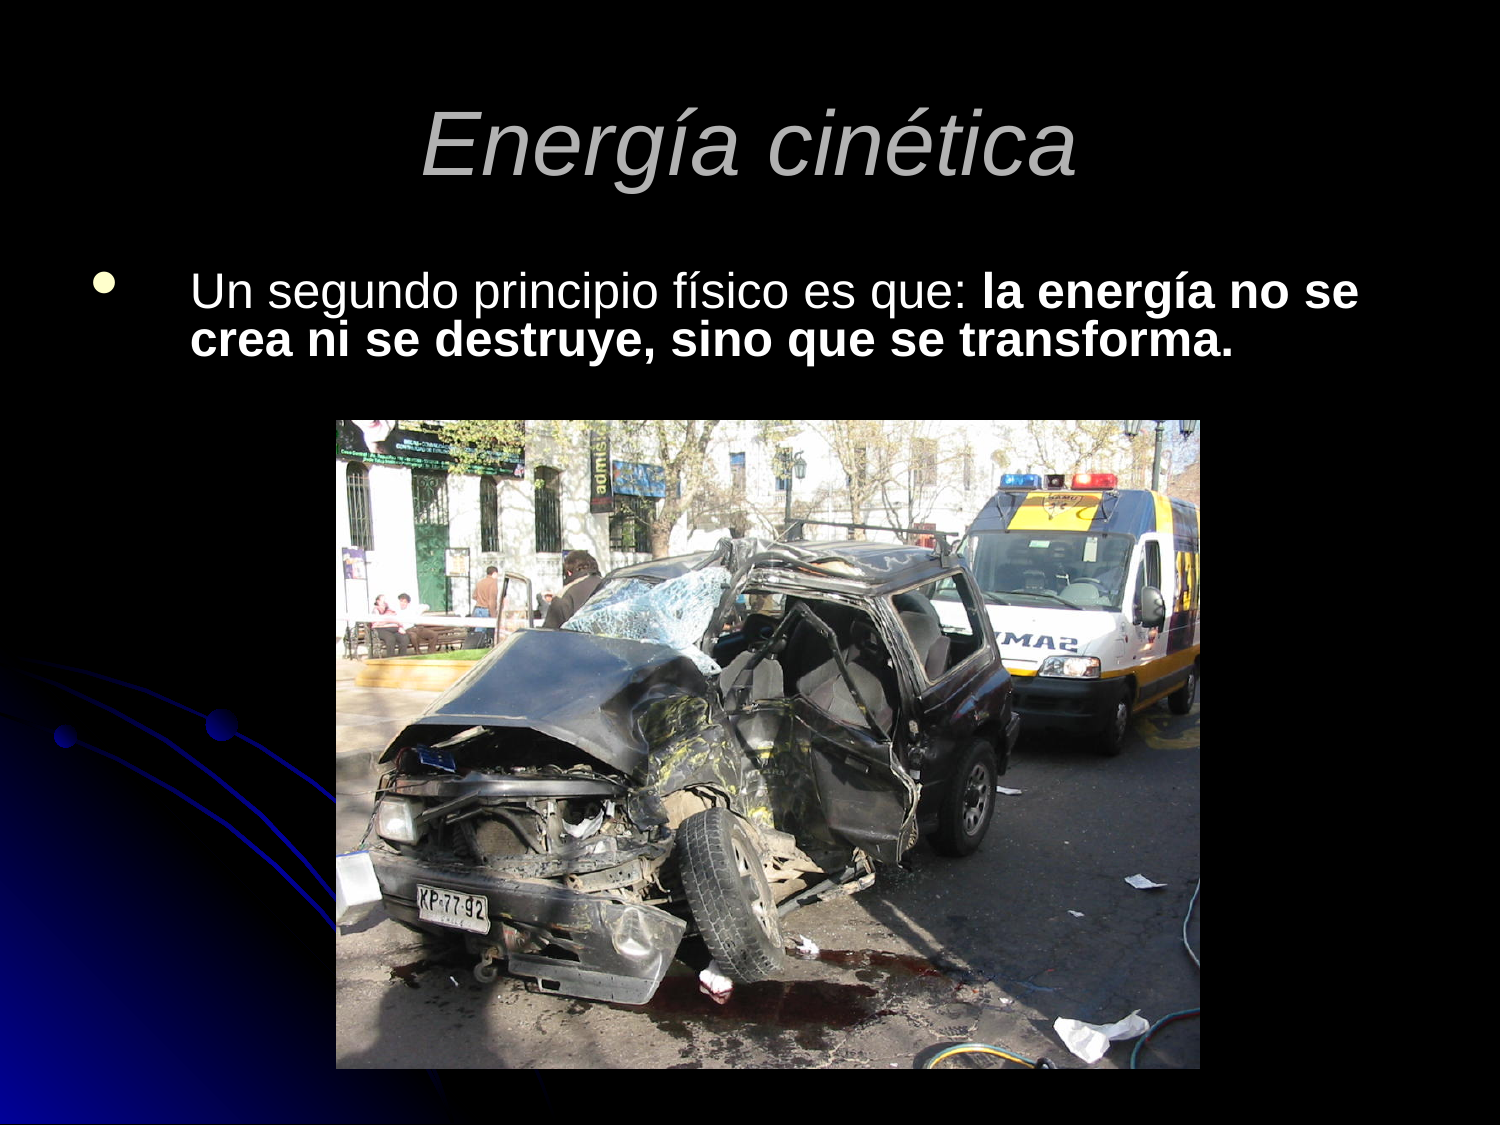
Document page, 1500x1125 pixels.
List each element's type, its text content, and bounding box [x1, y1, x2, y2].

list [336, 420, 1201, 1069]
list Un segundo principio físico es que: la energía no se crea ni se destruye, sino que se transforma. [74, 262, 1436, 469]
title Energía cinética [74, 45, 1426, 233]
